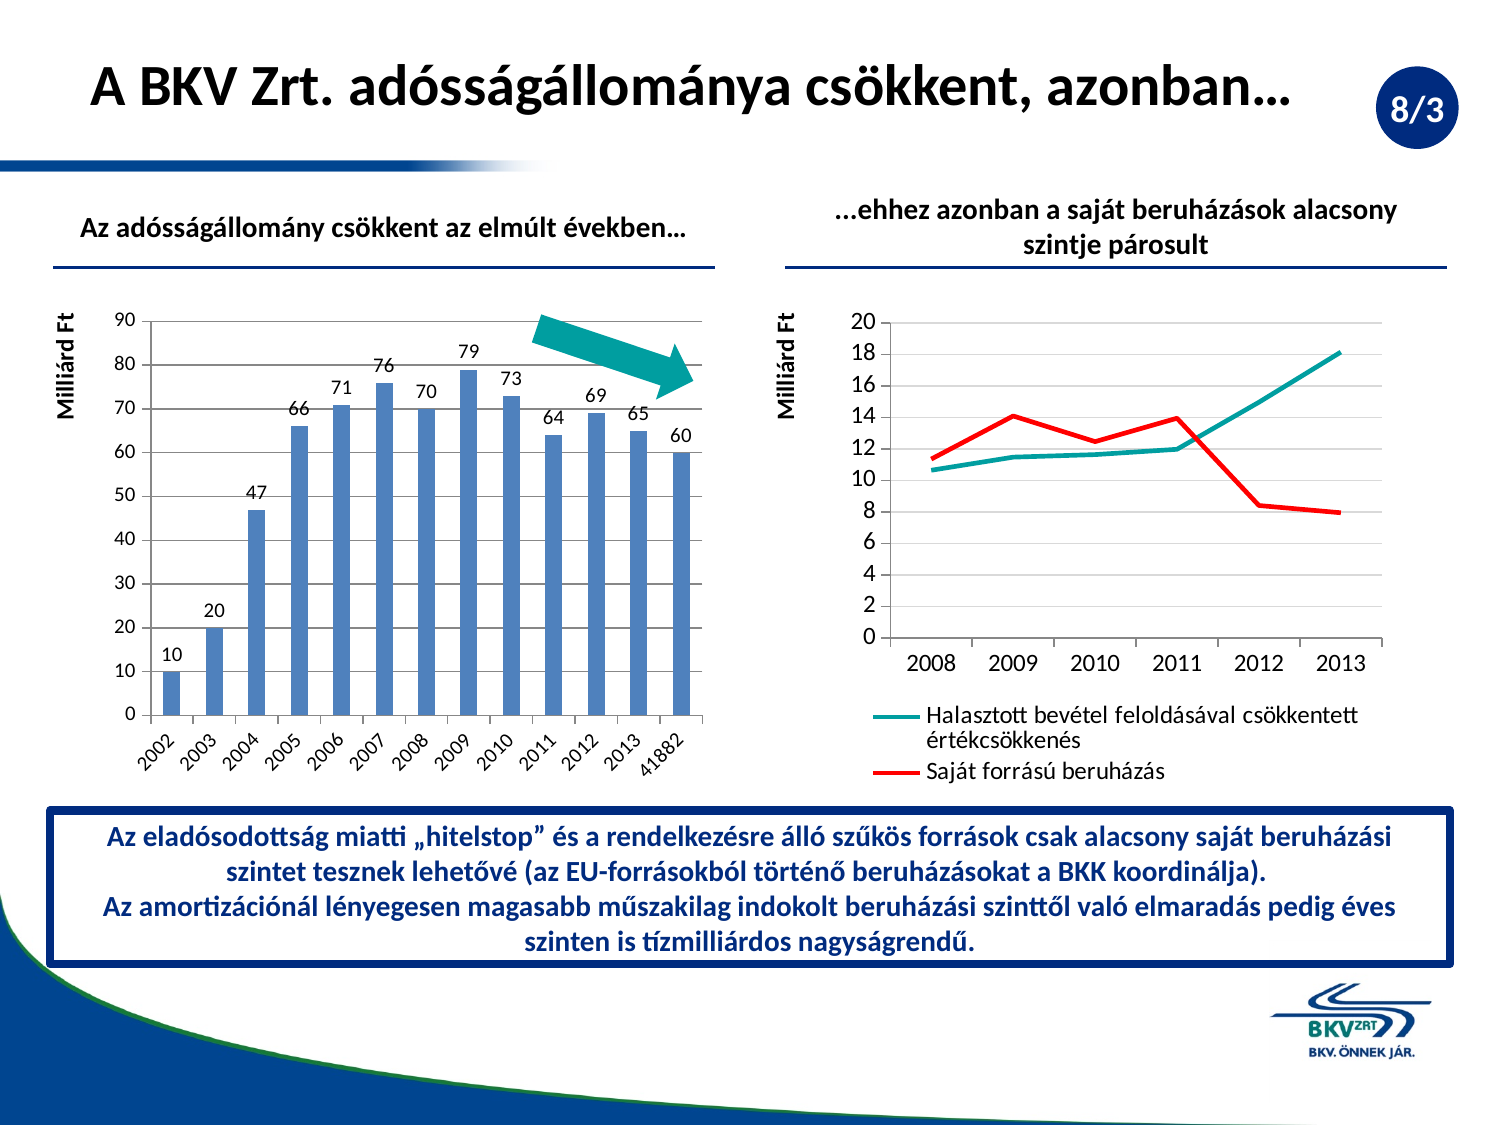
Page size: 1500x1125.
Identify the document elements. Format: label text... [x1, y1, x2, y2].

text_box Az eladósodottság miatti „hitelstop” és a rendelkezésre álló szűkös források csak alacsony saját beruházási szintet tesznek lehetővé (az EU-forrásokból történő beruházásokat a BKK koordinálja). Az amortizációnál lényegesen magasabb műszakilag indokolt beruházási szinttől való elmaradás pedig éves szinten is tízmilliárdos nagyságrendű. [48, 808, 1452, 966]
title A BKV Zrt. adósságállománya csökkent, azonban… [75, 39, 1426, 243]
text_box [785, 184, 1448, 268]
chart [101, 301, 715, 794]
text_box 8/3 [1373, 64, 1461, 152]
text_box Milliárd Ft [761, 278, 823, 455]
picture [0, 137, 75, 197]
text_box Milliárd Ft [41, 278, 102, 455]
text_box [52, 184, 715, 268]
picture [0, 893, 1432, 1125]
chart [839, 300, 1394, 792]
